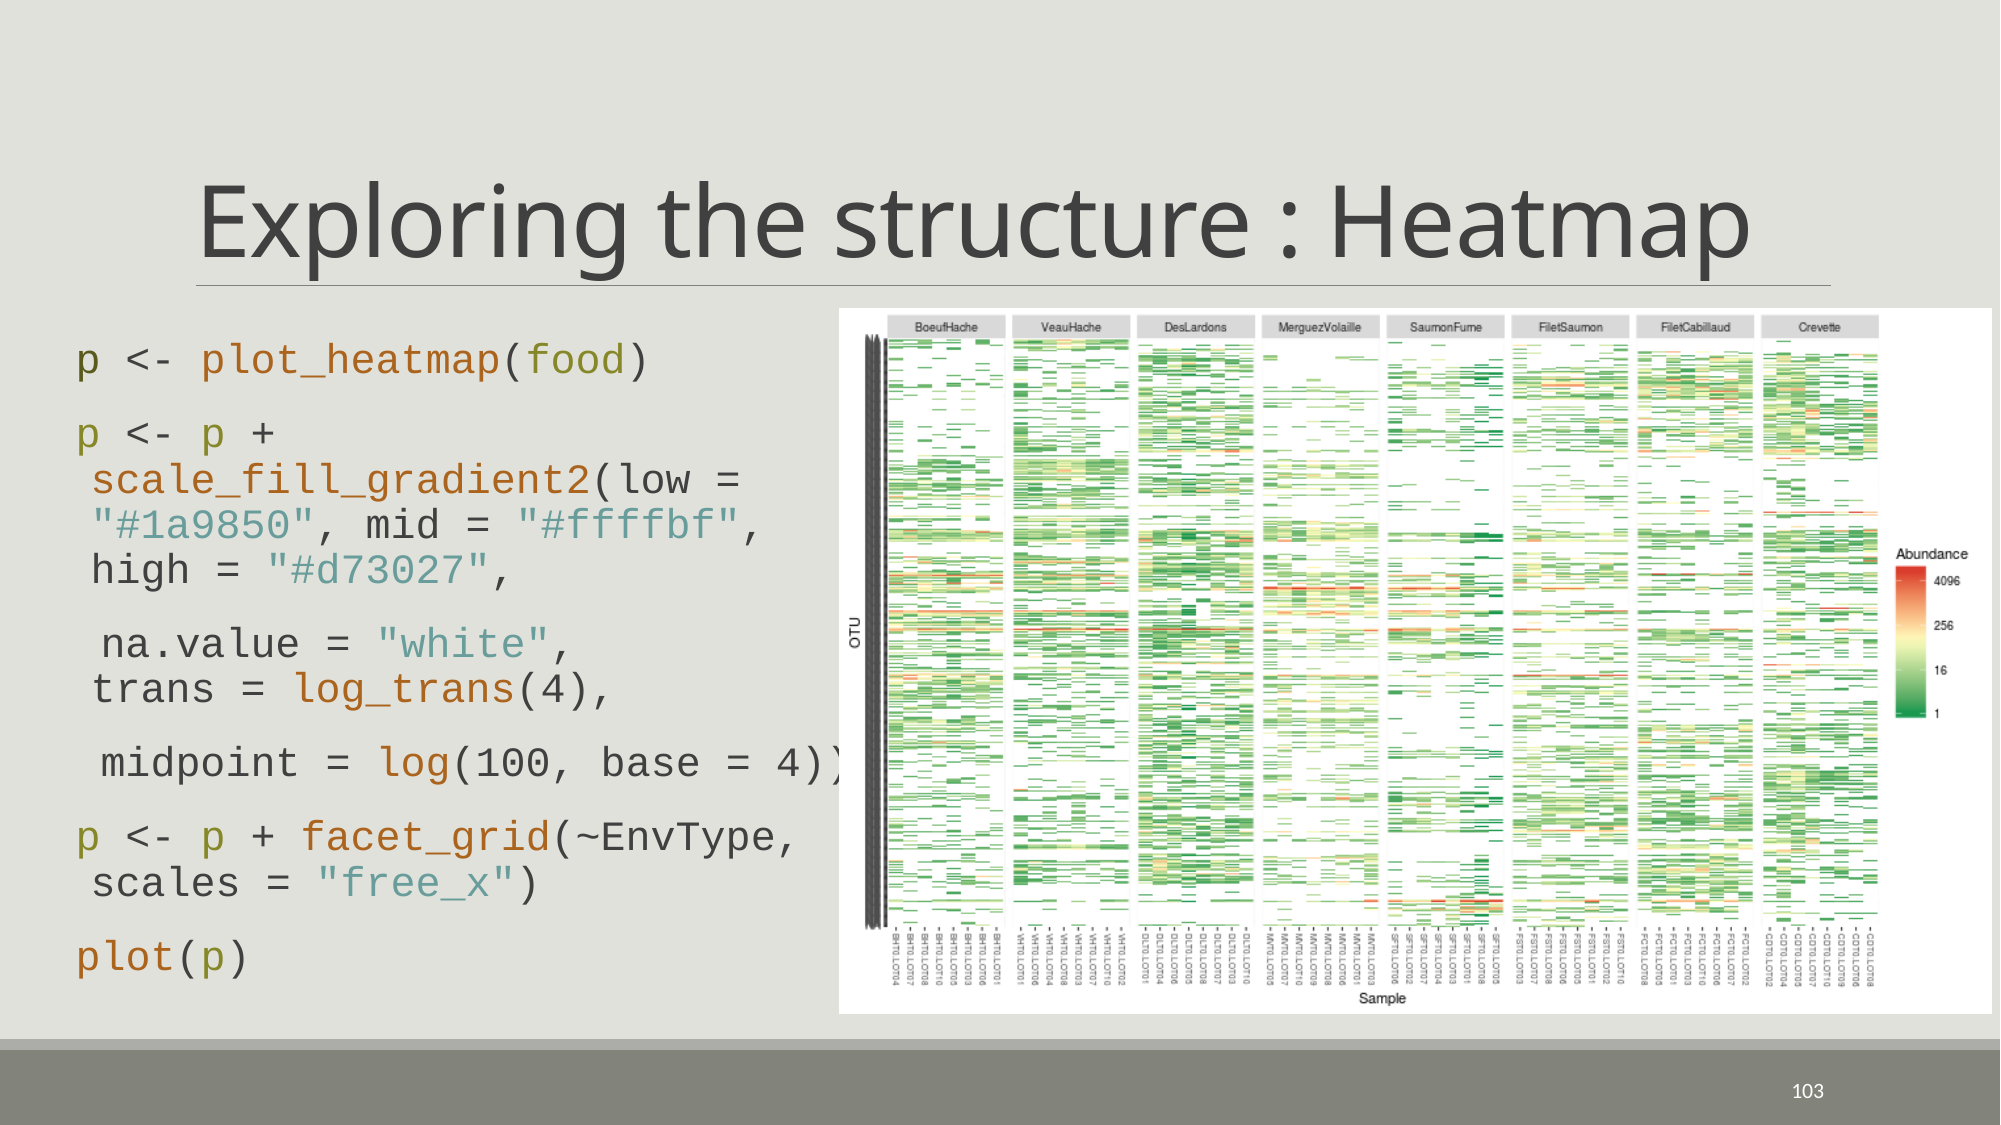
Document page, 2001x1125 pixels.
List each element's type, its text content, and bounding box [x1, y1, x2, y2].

list p <- plot_heatmap(food) p <- p + scale_fill_gradient2(low = "#1a9850", mid = "#ffffbf", high = "#d73027", na.value = "white", trans = log_trans(4), midpoint = log(100, base = 4)) p <- p + facet_grid(~EnvType, scales = "free_x") plot(p) [75, 302, 863, 1015]
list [838, 307, 1993, 1014]
slide_number 103 [1624, 1059, 1840, 1120]
title Exploring the structure : Heatmap [180, 47, 1830, 285]
